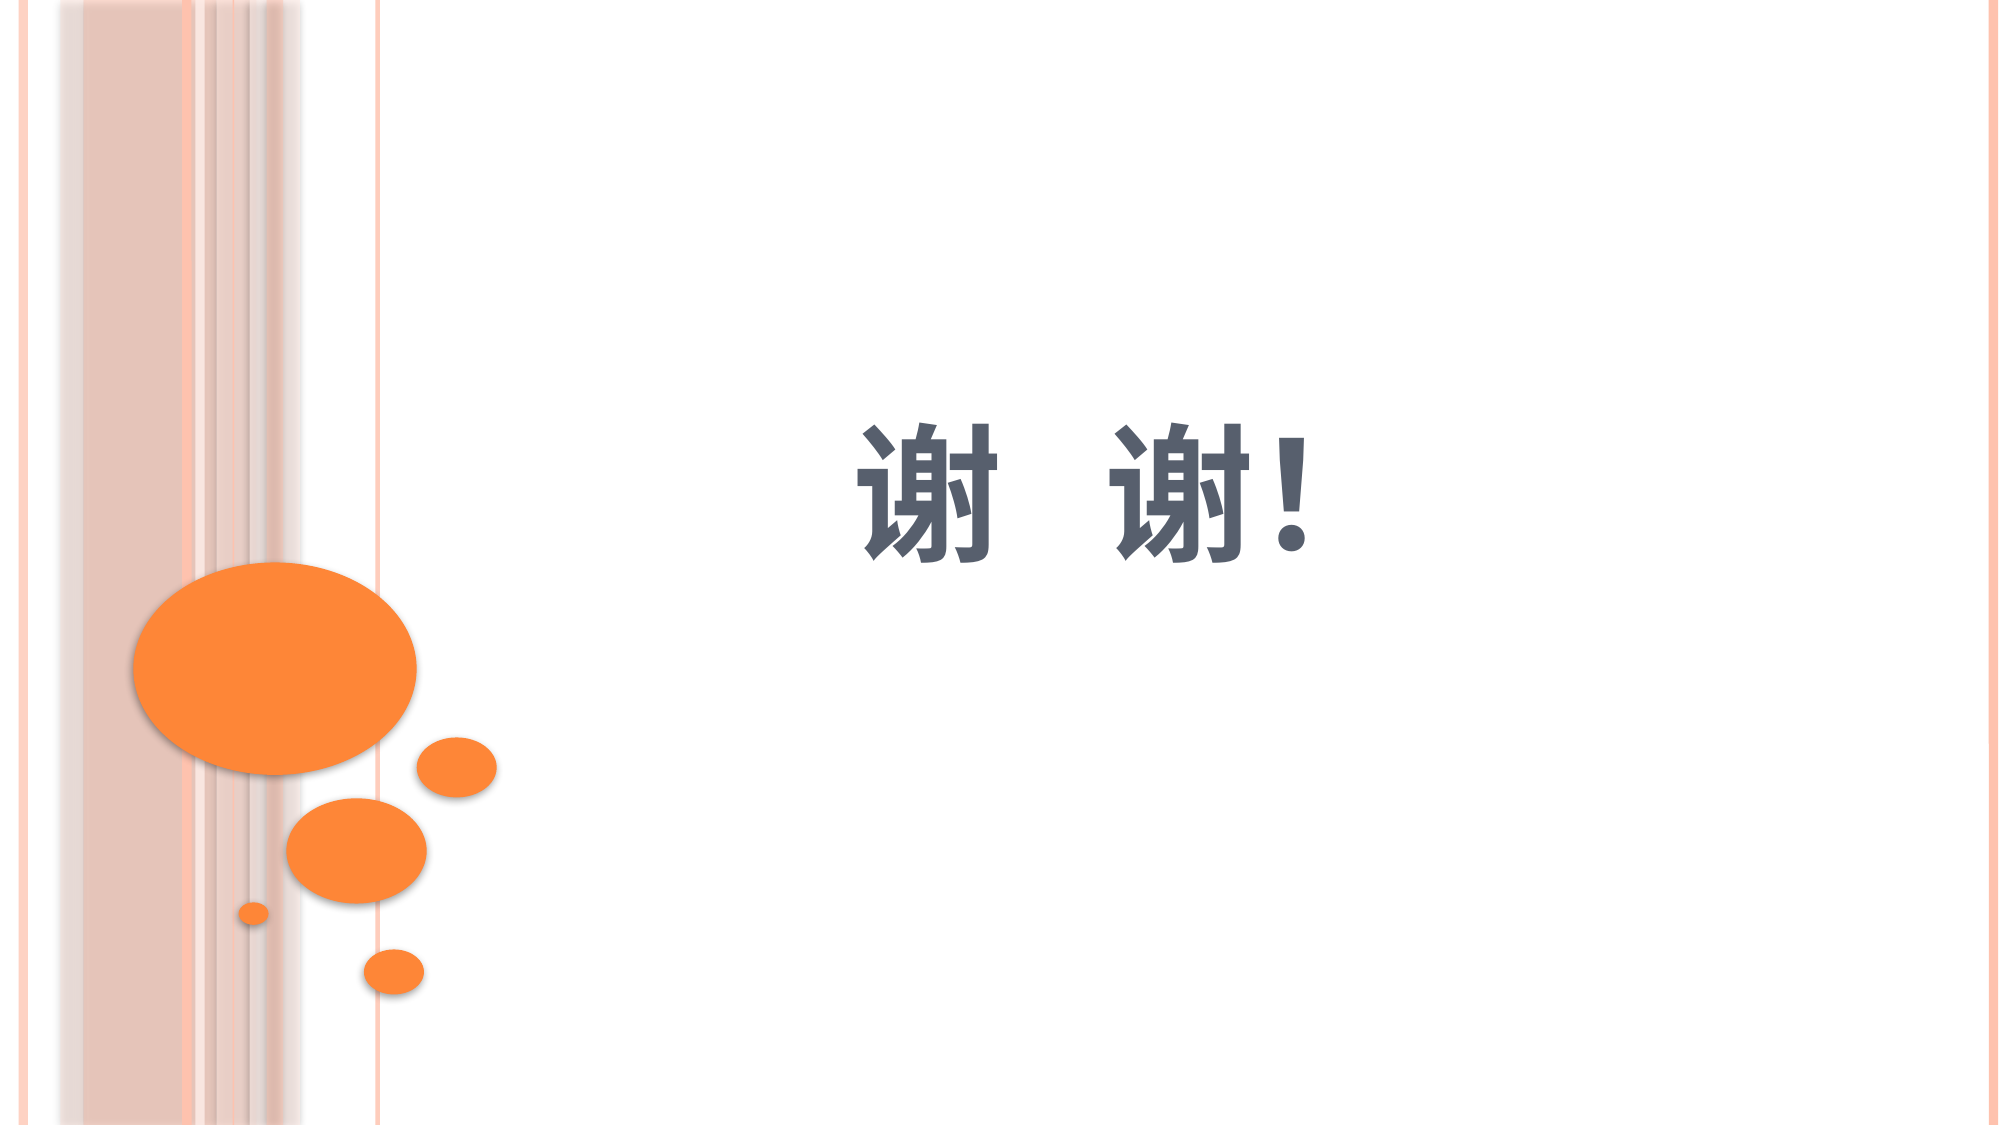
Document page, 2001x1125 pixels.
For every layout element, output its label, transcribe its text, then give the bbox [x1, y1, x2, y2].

title 谢 谢！ [838, 277, 1585, 589]
